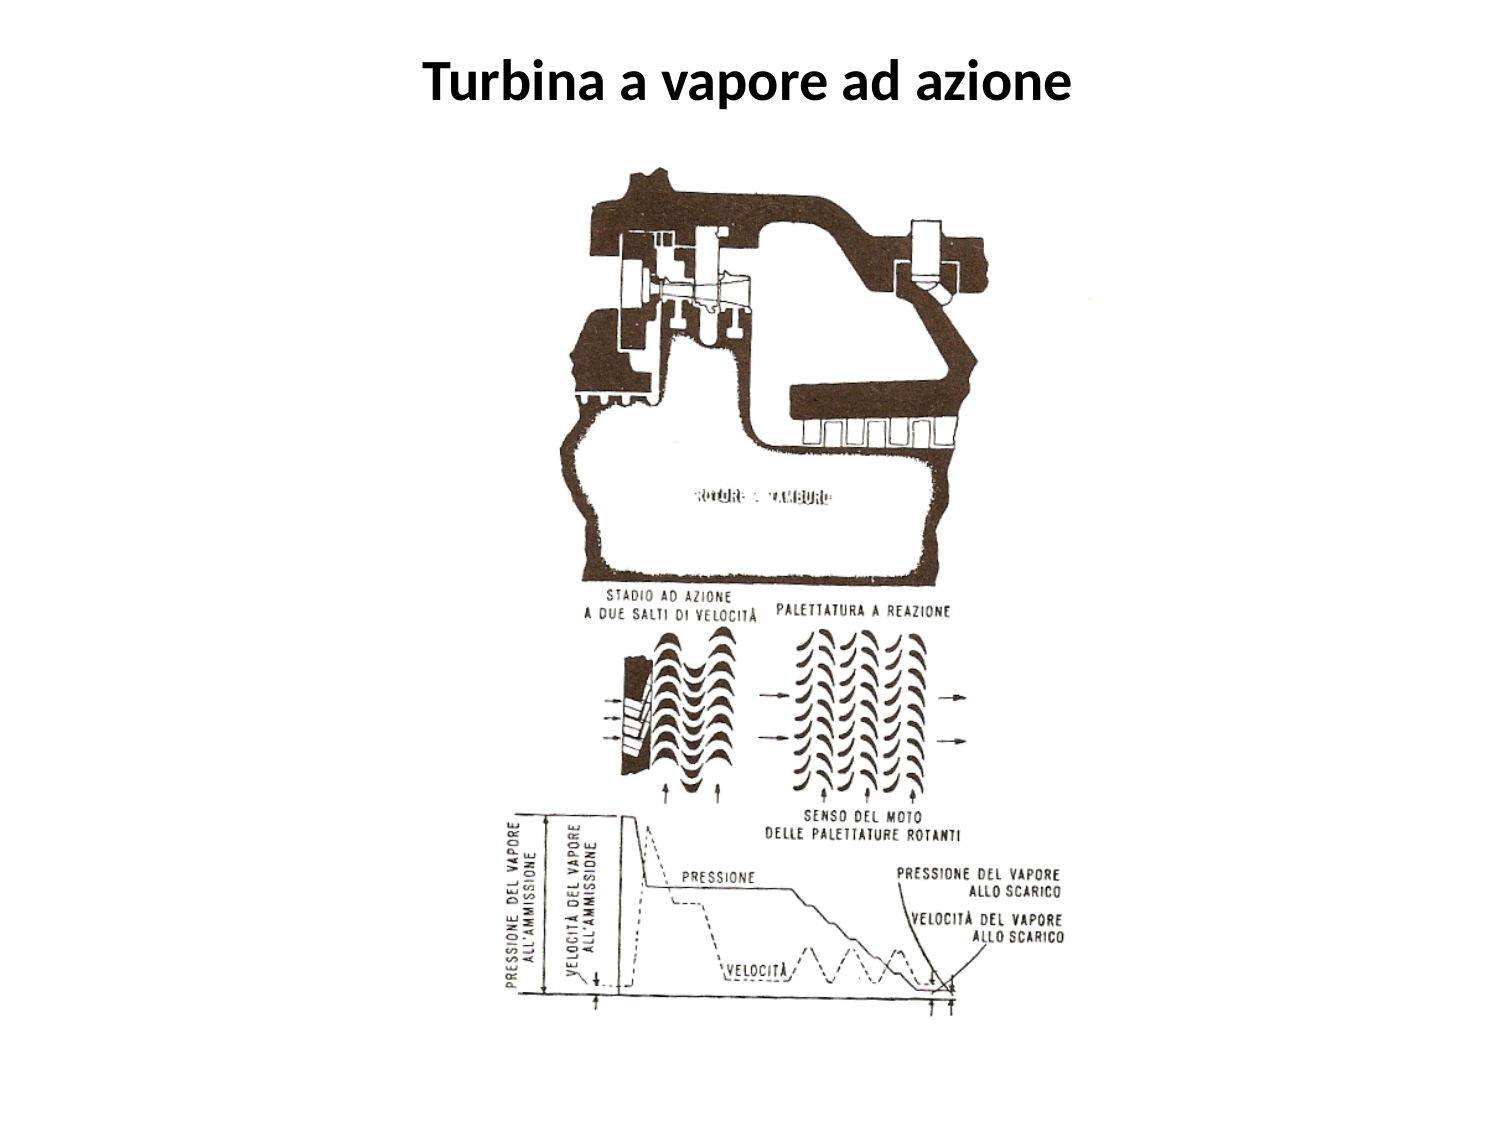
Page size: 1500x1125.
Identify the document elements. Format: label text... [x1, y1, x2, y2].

text_box Turbina a vapore ad azione [296, 35, 1200, 120]
picture [488, 140, 1104, 1026]
